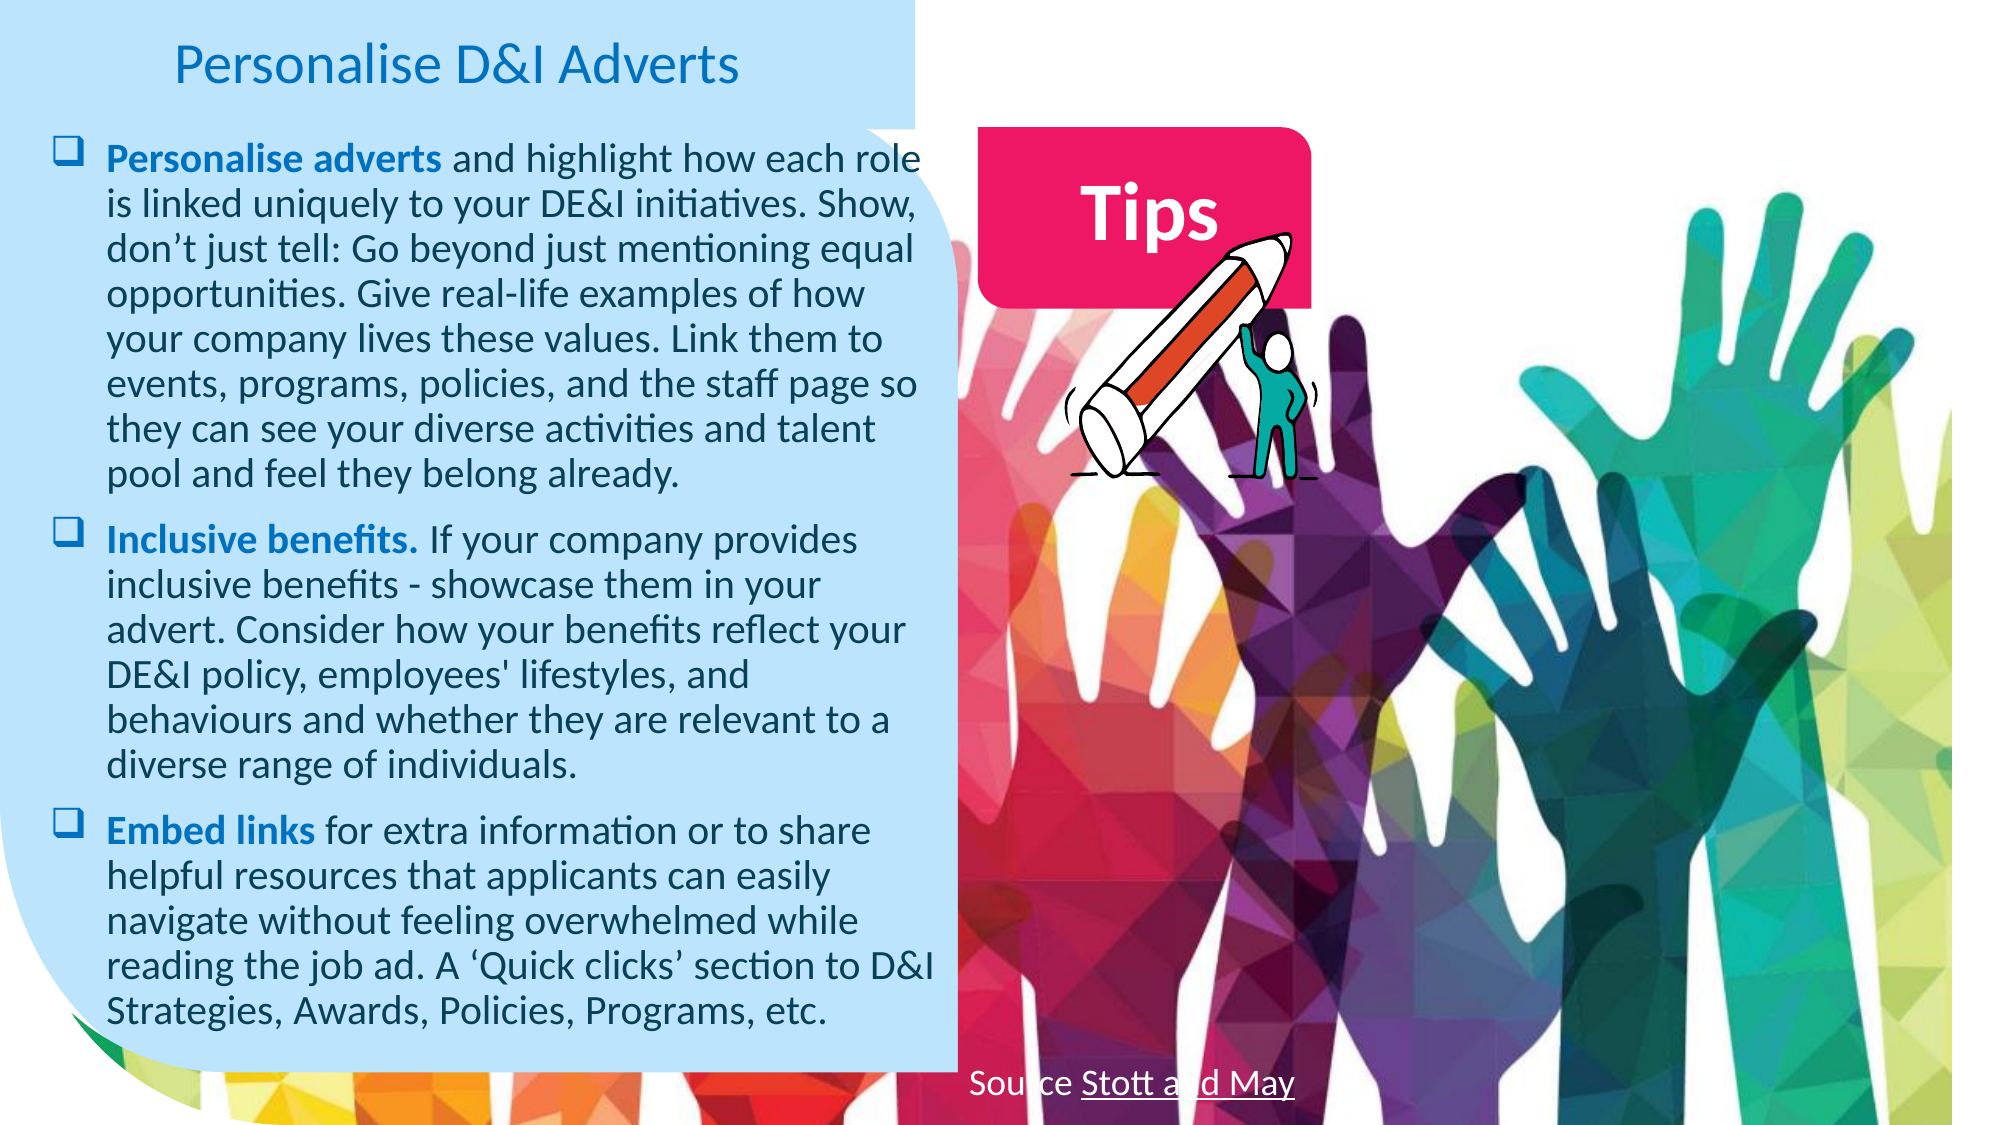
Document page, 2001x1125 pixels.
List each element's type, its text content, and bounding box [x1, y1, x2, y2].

text_box Personalise D&I Adverts [0, 0, 916, 130]
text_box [1064, 231, 1320, 481]
picture [29, 54, 1952, 1125]
